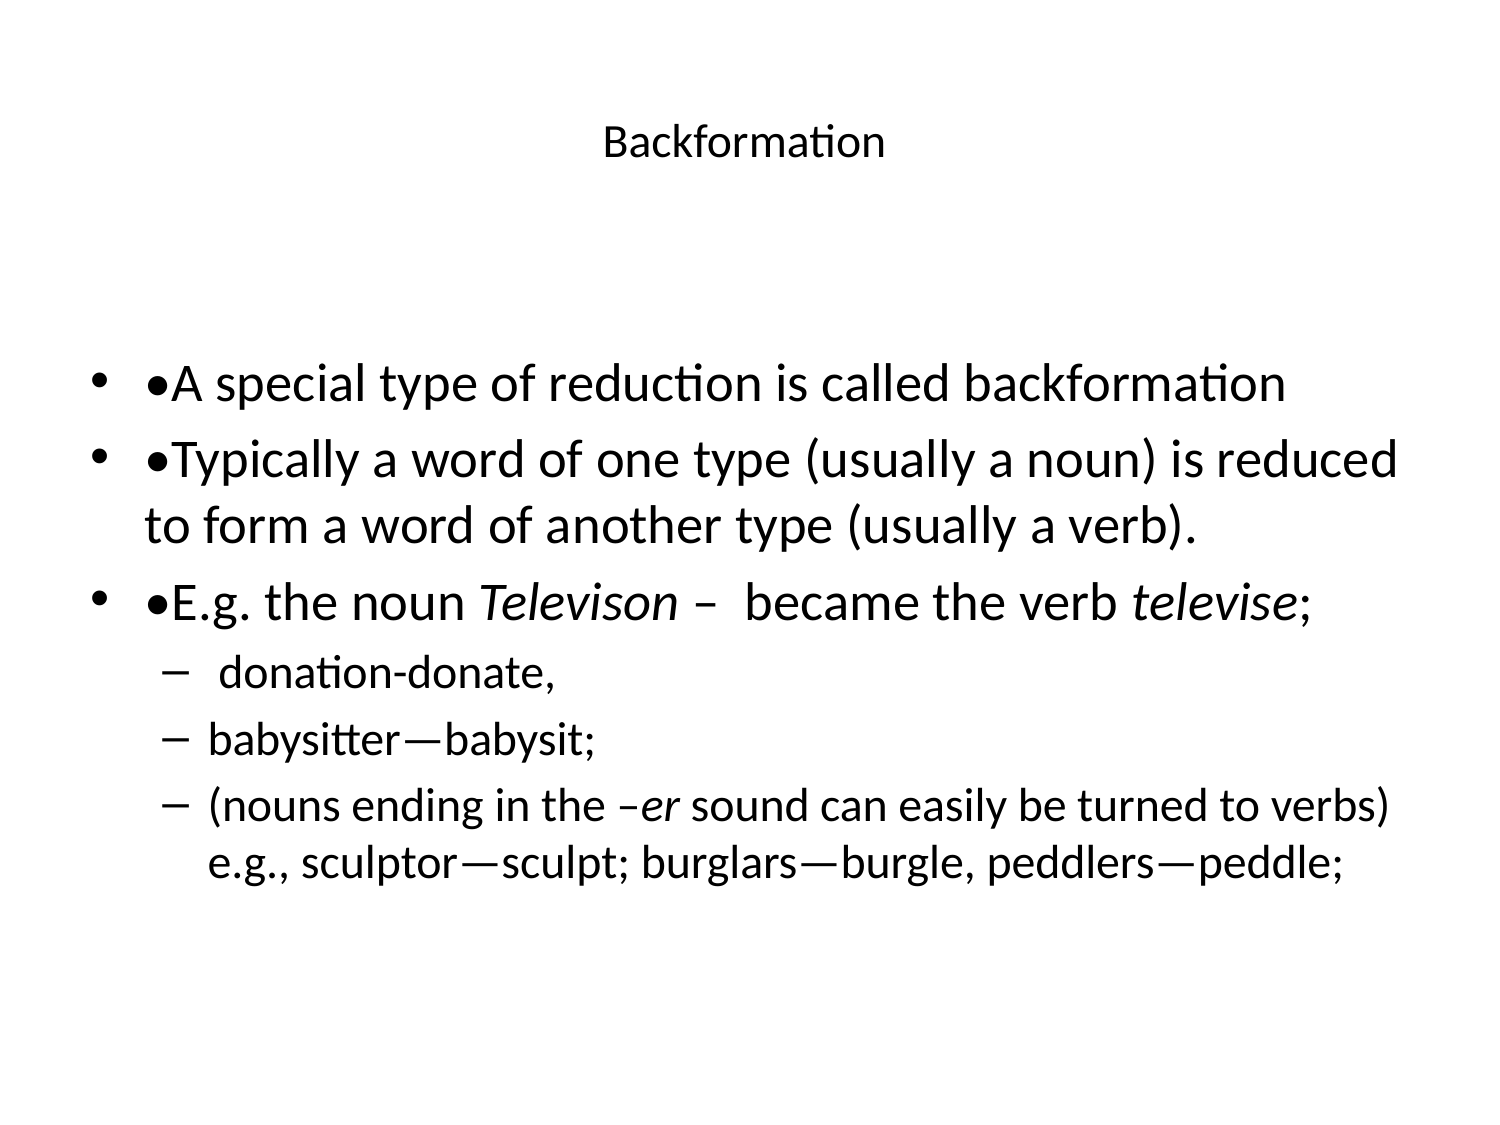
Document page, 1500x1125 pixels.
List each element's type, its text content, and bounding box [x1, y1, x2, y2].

title Backformation [75, 45, 1425, 233]
list •A special type of reduction is called backformation •Typically a word of one type (usually a noun) is reduced to form a word of another type (usually a verb). •E.g. the noun Televison – became the verb televise; donation-donate, babysitter—babysit; (nouns ending in the –er sound can easily be turned to verbs) e.g., sculptor—sculpt; burglars—burgle, peddlers—peddle; [75, 262, 1425, 1005]
